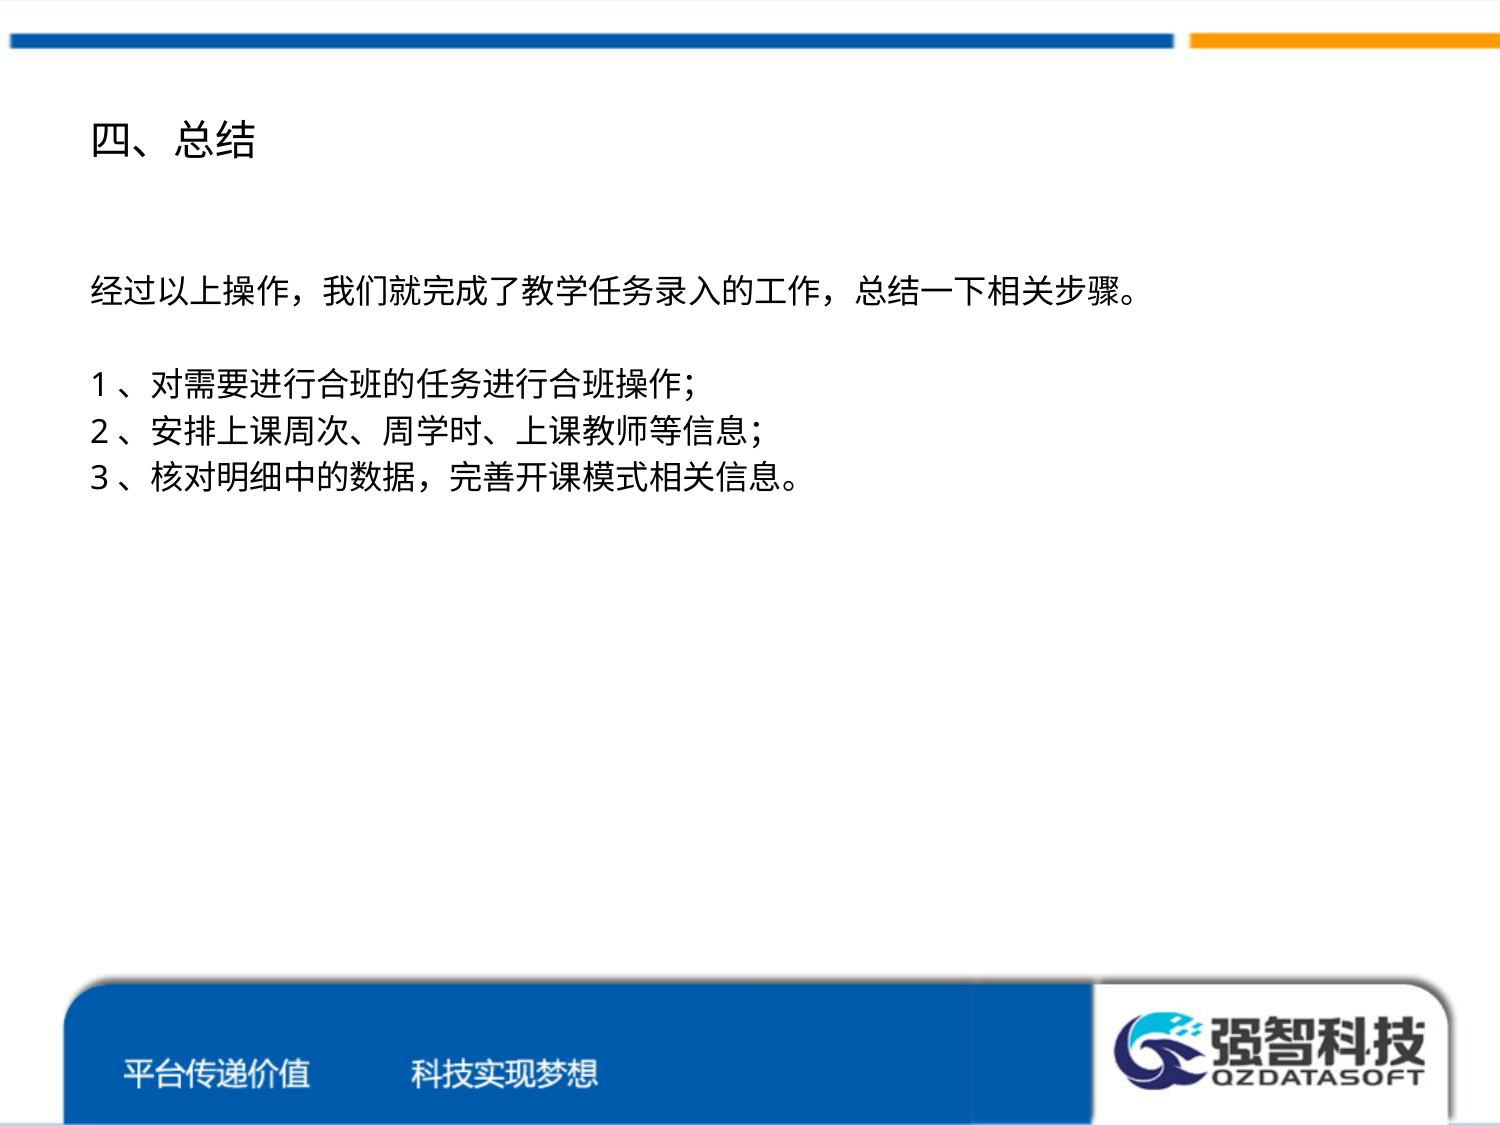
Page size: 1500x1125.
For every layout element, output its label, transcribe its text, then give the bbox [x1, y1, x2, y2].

list 经过以上操作，我们就完成了教学任务录入的工作，总结一下相关步骤。 1、对需要进行合班的任务进行合班操作； 2、安排上课周次、周学时、上课教师等信息； 3、核对明细中的数据，完善开课模式相关信息。 [74, 262, 1426, 1006]
title 四、总结 [74, 44, 1426, 233]
picture [0, 0, 1500, 1125]
